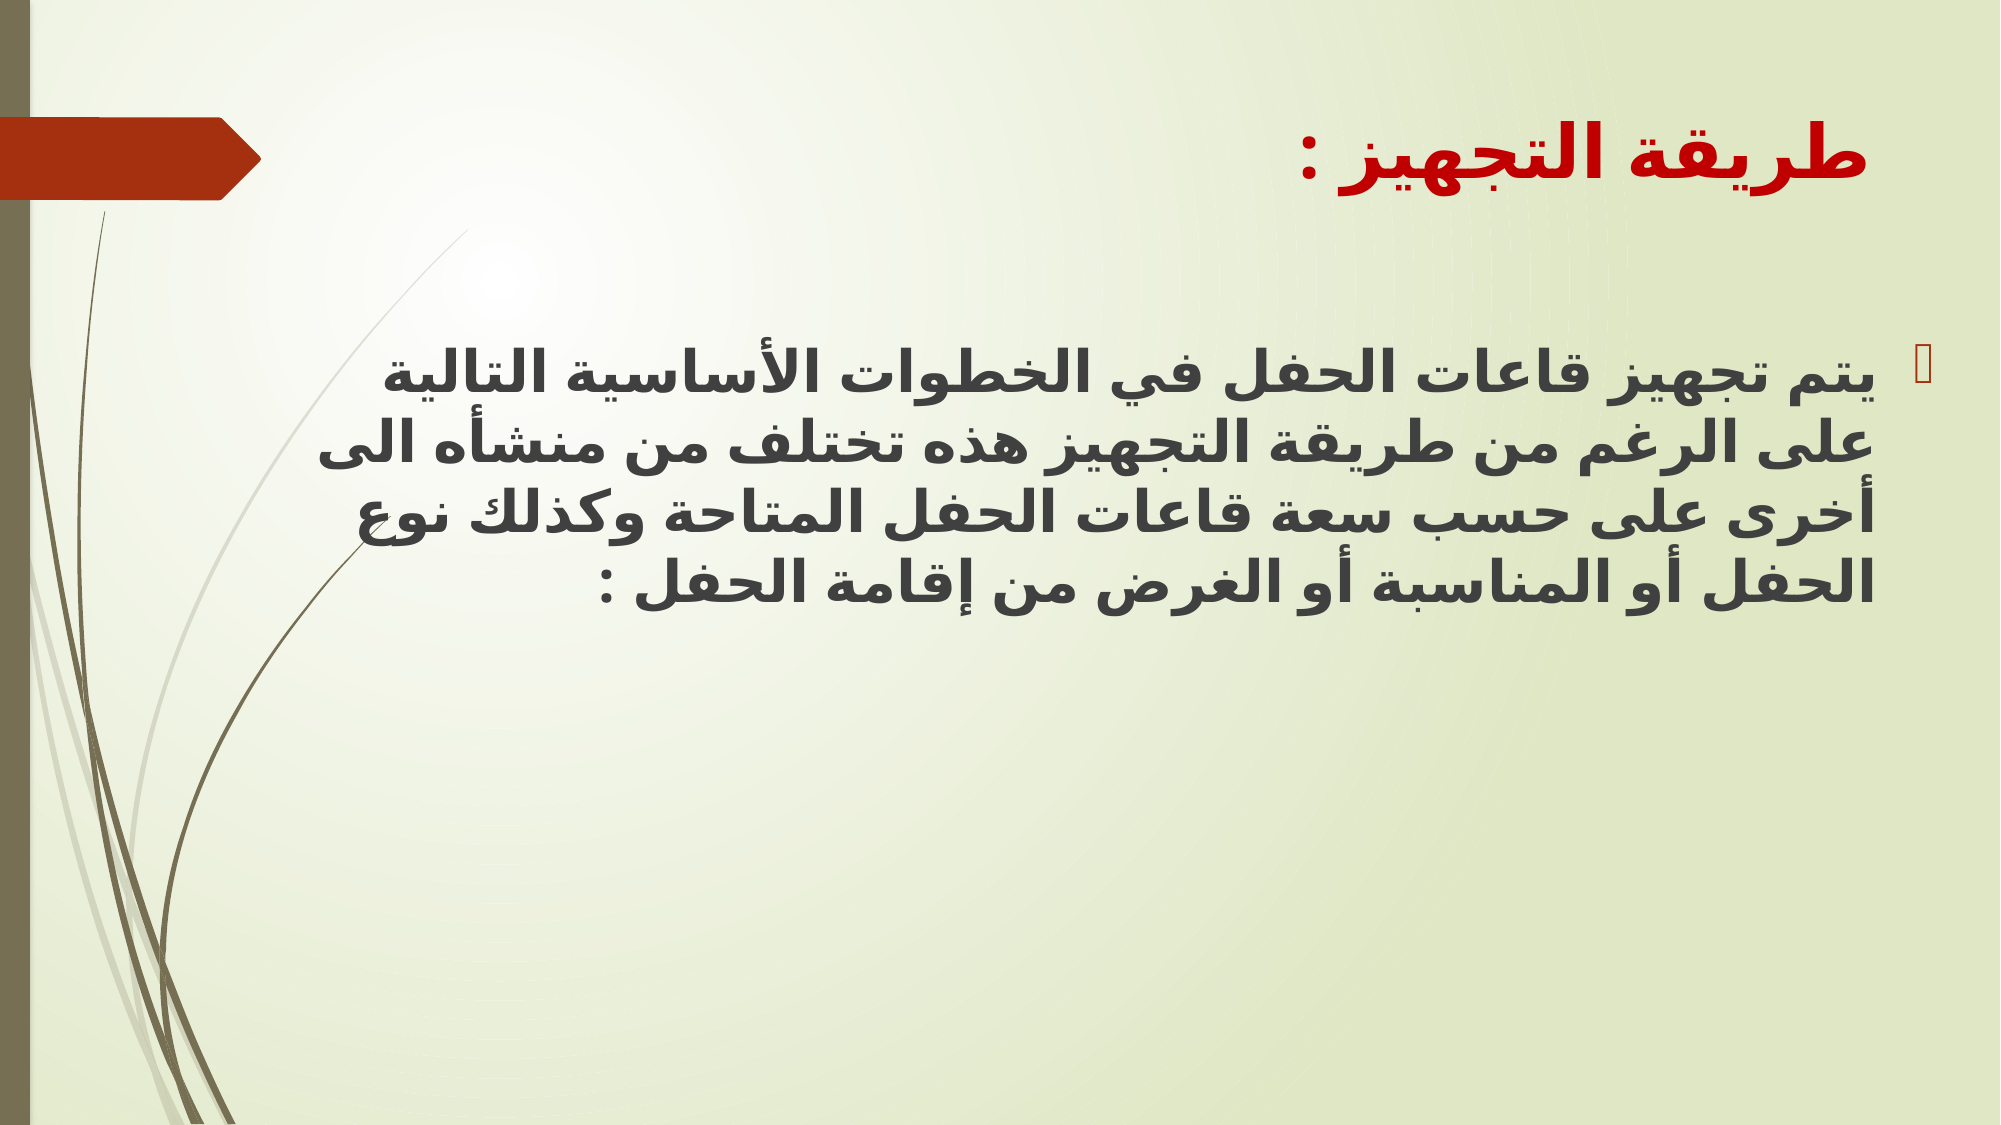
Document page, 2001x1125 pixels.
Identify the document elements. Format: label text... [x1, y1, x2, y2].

title طريقة التجهيز : [424, 96, 1887, 307]
list يتم تجهيز قاعات الحفل في الخطوات الأساسية التالية على الرغم من طريقة التجهيز هذه تختلف من منشأه الى أخرى على حسب سعة قاعات الحفل المتاحة وكذلك نوع الحفل أو المناسبة أو الغرض من إقامة الحفل : [256, 327, 1950, 947]
